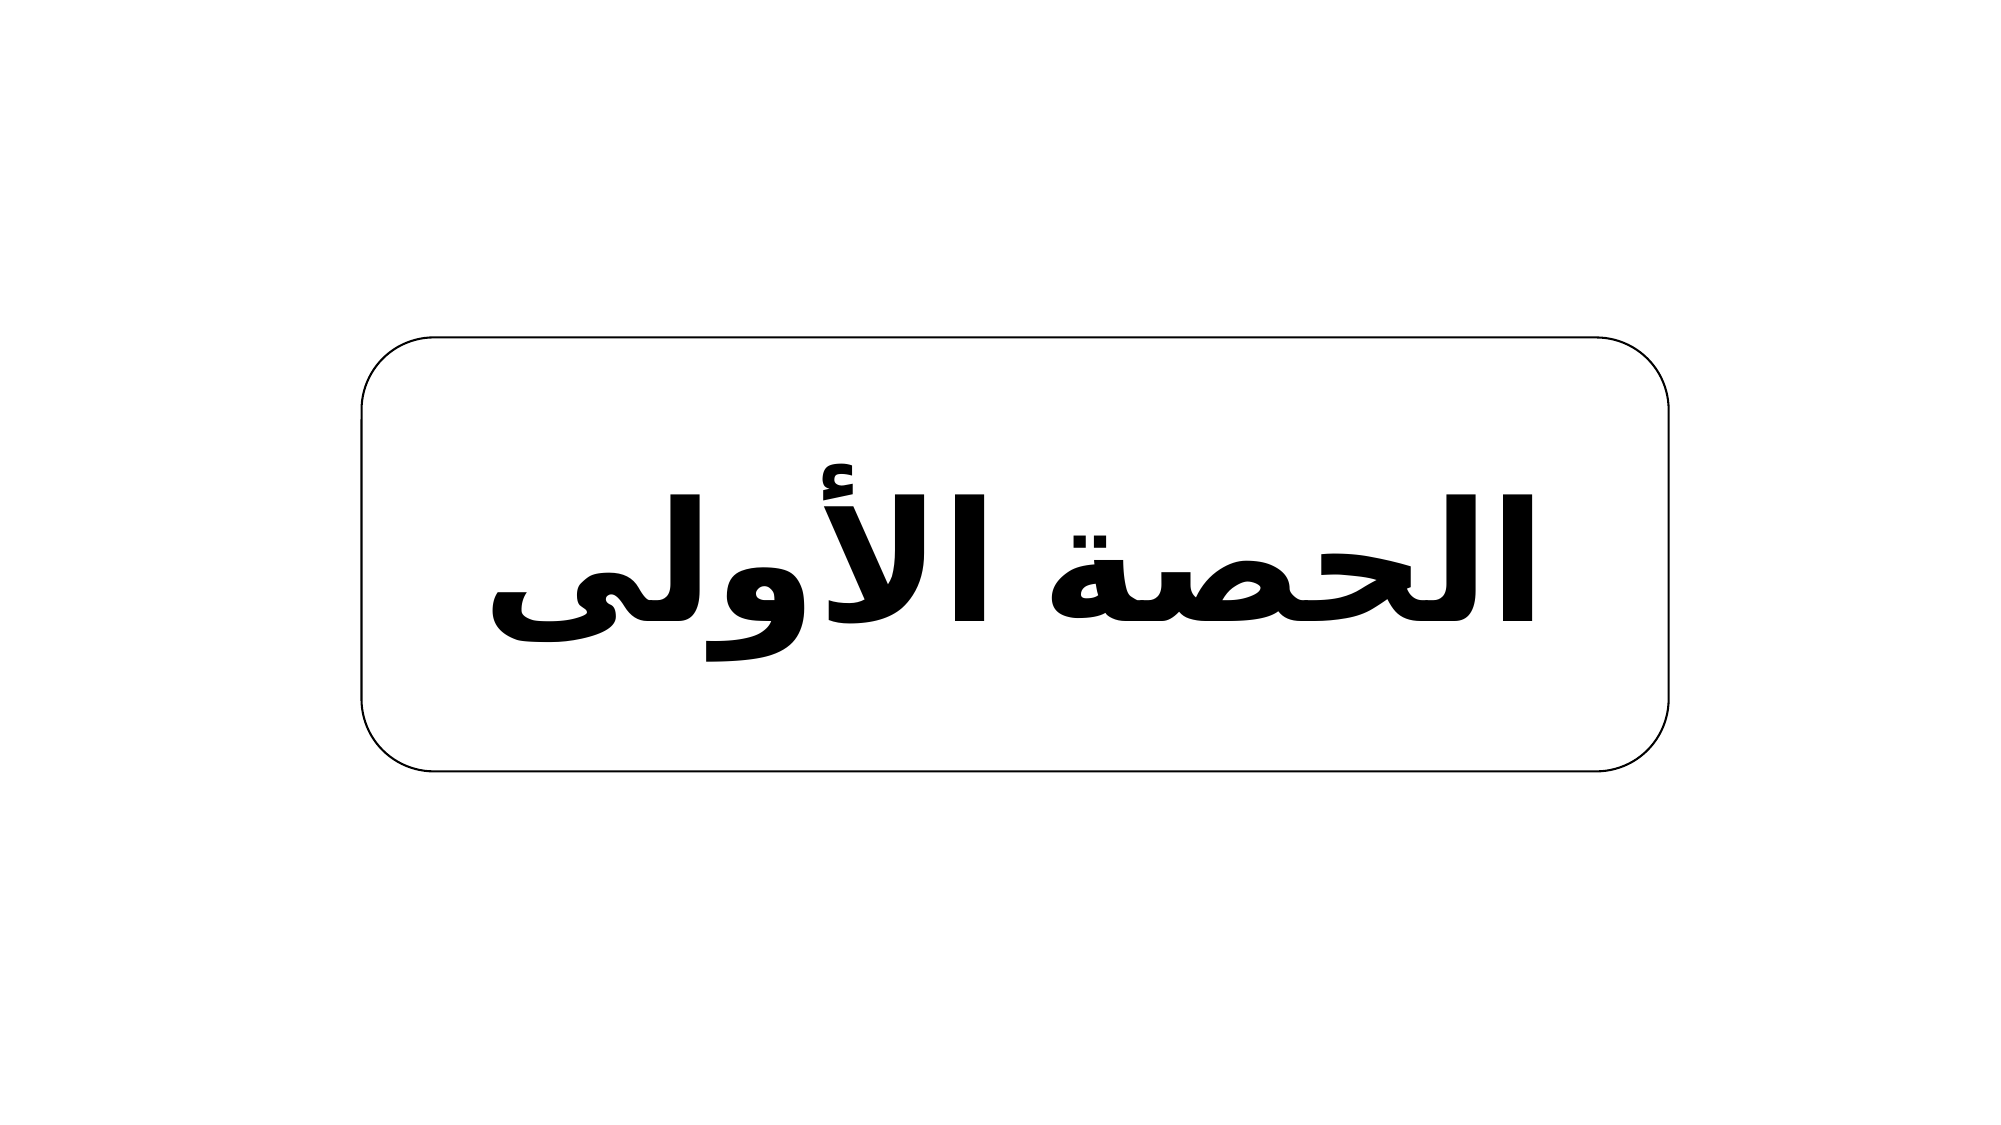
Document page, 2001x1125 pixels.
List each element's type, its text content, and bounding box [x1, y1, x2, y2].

text_box الحصة الأولى [360, 336, 1670, 773]
